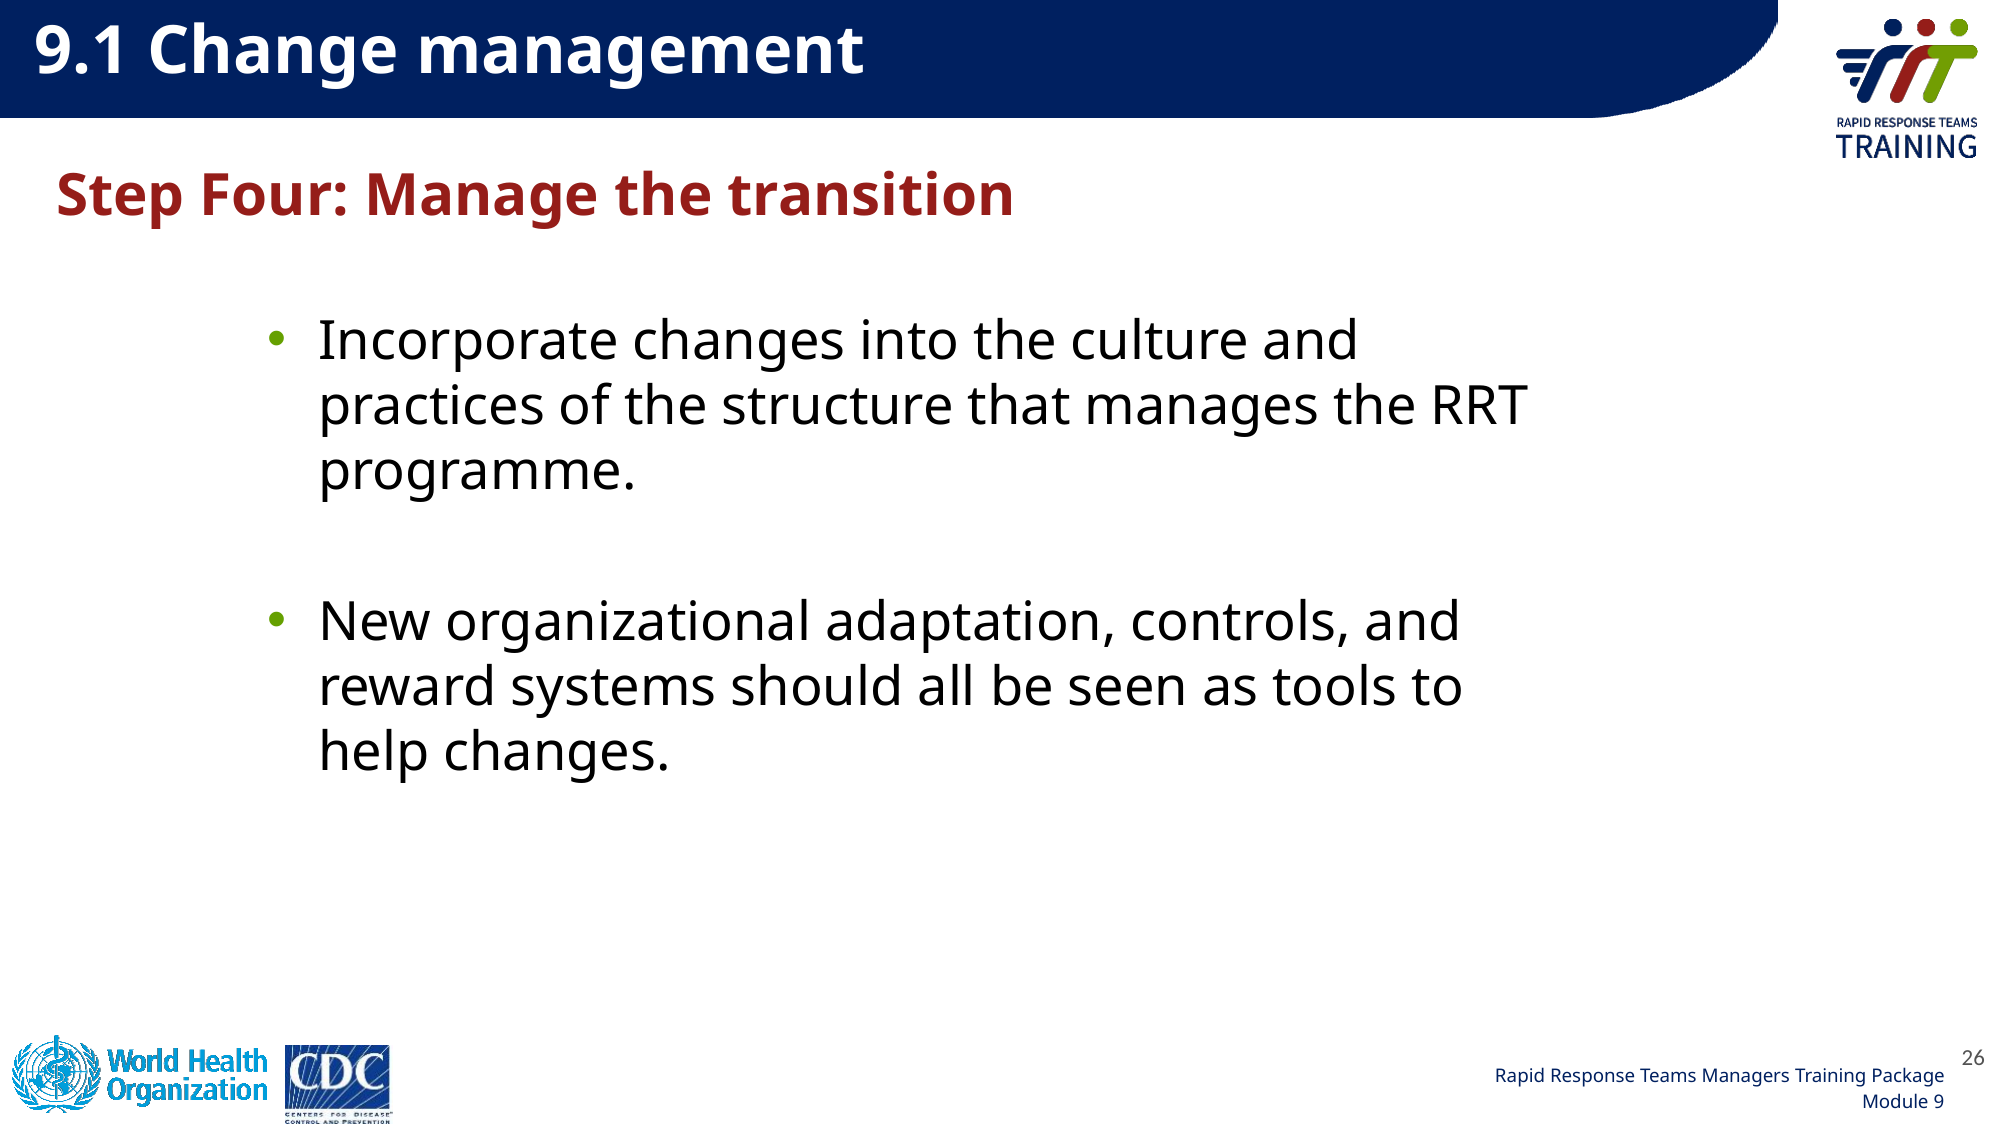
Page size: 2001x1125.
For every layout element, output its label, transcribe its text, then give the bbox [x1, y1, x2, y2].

picture [46, 1056, 54, 1061]
picture [38, 1044, 53, 1052]
list Incorporate changes into the culture and practices of the structure that manages the RRT programme. New organizational adaptation, controls, and reward systems should all be seen as tools to help changes. [259, 297, 1583, 760]
picture [36, 1035, 267, 1113]
text_box 9.1 Change management [19, 0, 1036, 95]
picture [43, 1088, 54, 1094]
picture [285, 1045, 393, 1124]
picture [12, 1084, 46, 1113]
slide_number 26 [1931, 1035, 2000, 1088]
picture [34, 1058, 41, 1077]
picture [50, 1109, 62, 1113]
picture [0, 0, 1778, 118]
picture [1835, 19, 1978, 167]
title Step Four: Manage the transition [48, 143, 1312, 251]
picture [38, 1092, 54, 1100]
picture [12, 1035, 53, 1067]
picture [28, 1054, 36, 1077]
